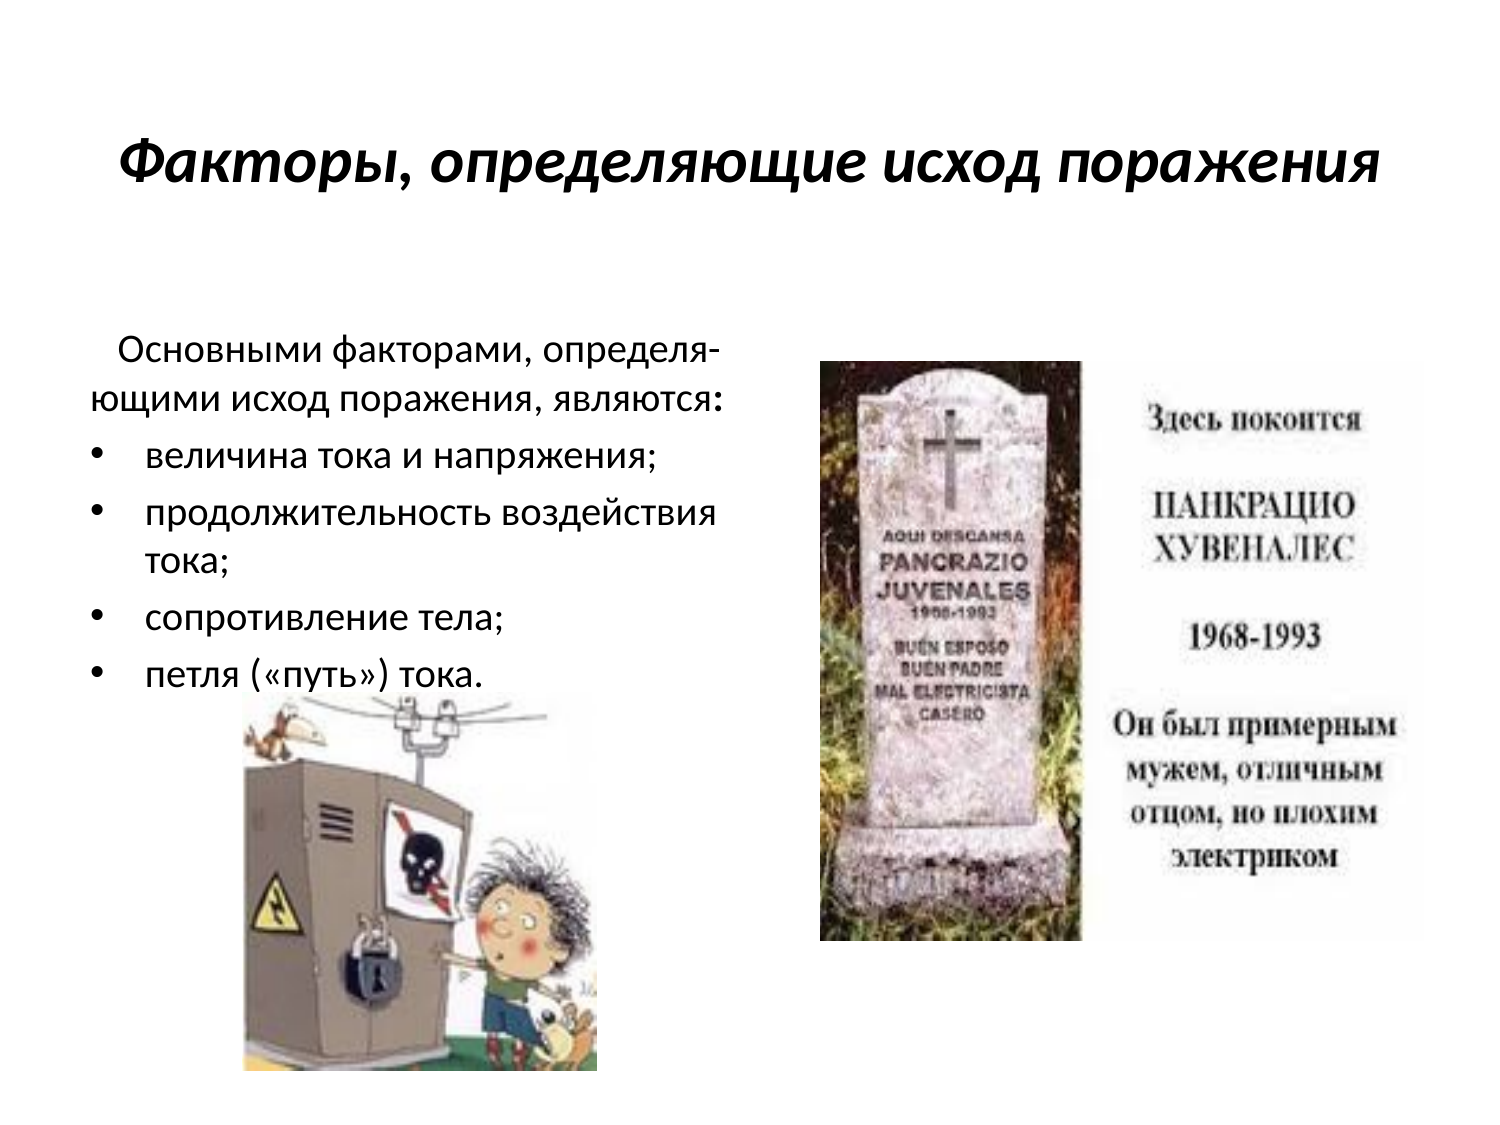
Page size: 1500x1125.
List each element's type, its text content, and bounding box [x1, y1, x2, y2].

picture [241, 692, 597, 1071]
list Основными факторами, определя-ющими исход поражения, являются: величина тока и напряжения; продолжительность воздействия тока; сопротивление тела; петля («путь») тока. [75, 314, 774, 709]
title Факторы, определяющие исход поражения [75, 92, 1425, 220]
picture [820, 361, 1424, 941]
